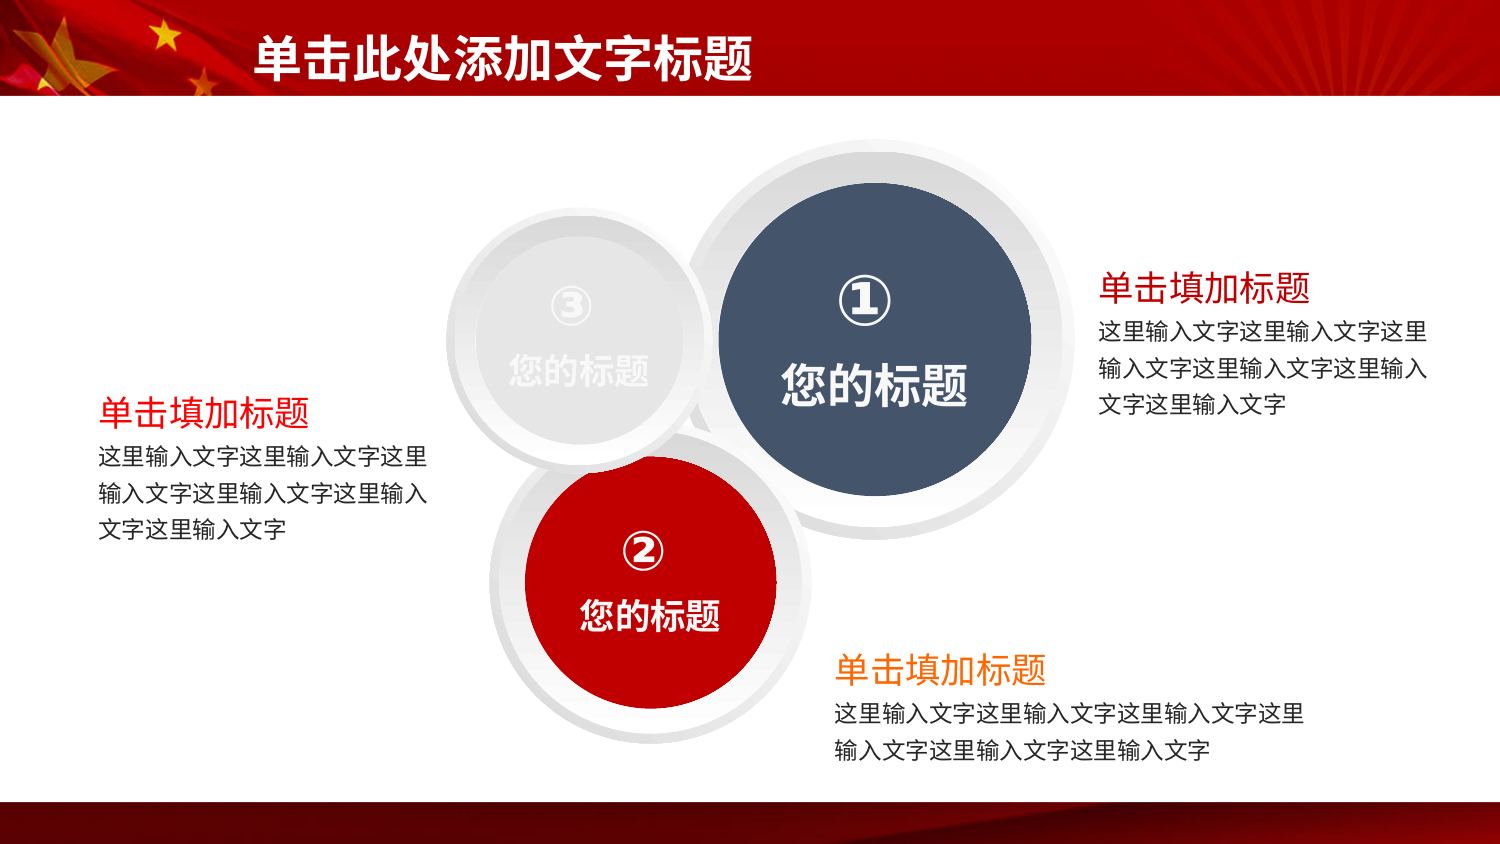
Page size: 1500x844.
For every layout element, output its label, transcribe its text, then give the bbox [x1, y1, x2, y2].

text_box 单击填加标题 这里输入文字这里输入文字这里输入文字这里输入文字这里输入文字这里输入文字 [1084, 246, 1462, 469]
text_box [482, 421, 819, 744]
text_box 单击此处添加文字标题 [238, 20, 768, 95]
picture [0, 0, 1500, 95]
text_box 单击填加标题 这里输入文字这里输入文字这里输入文字这里输入文字这里输入文字这里输入文字 [83, 370, 462, 594]
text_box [440, 207, 719, 474]
text_box 单击填加标题 这里输入文字这里输入文字这里输入文字这里输入文字这里输入文字这里输入文字 [820, 628, 1340, 815]
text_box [665, 139, 1084, 540]
picture [0, 803, 1500, 844]
